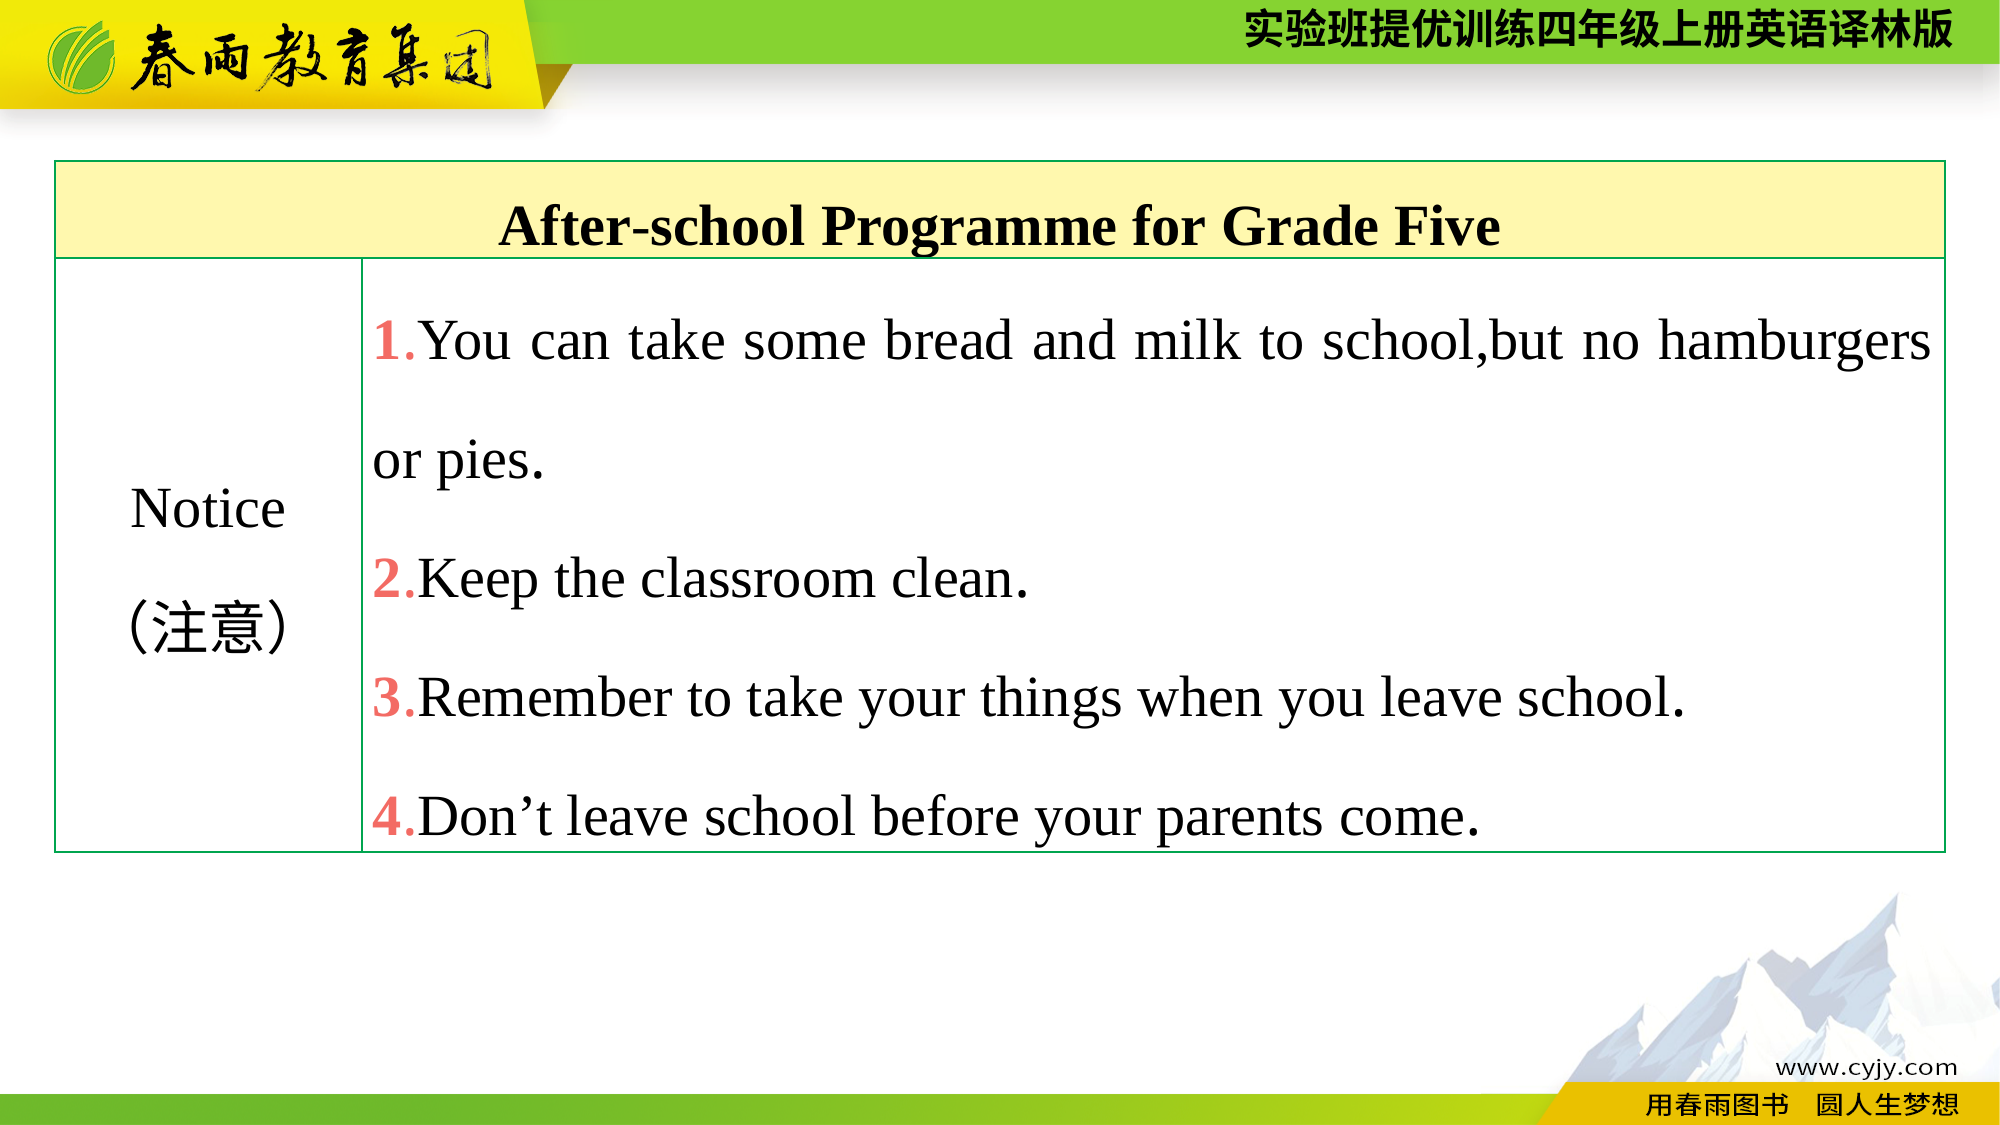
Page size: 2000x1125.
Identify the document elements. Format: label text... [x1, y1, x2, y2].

picture [0, 0, 2000, 1125]
table_header After-school Programme for Grade Five [56, 162, 1944, 257]
table_cell Notice （注意） [56, 259, 361, 851]
table_cell 1.You can take some bread and milk to school,but no hamburgers or pies. 2.Keep the classroom clean. 3.Remember to take your things when you leave school. 4.Don’t leave school before your parents come. [363, 259, 1944, 851]
